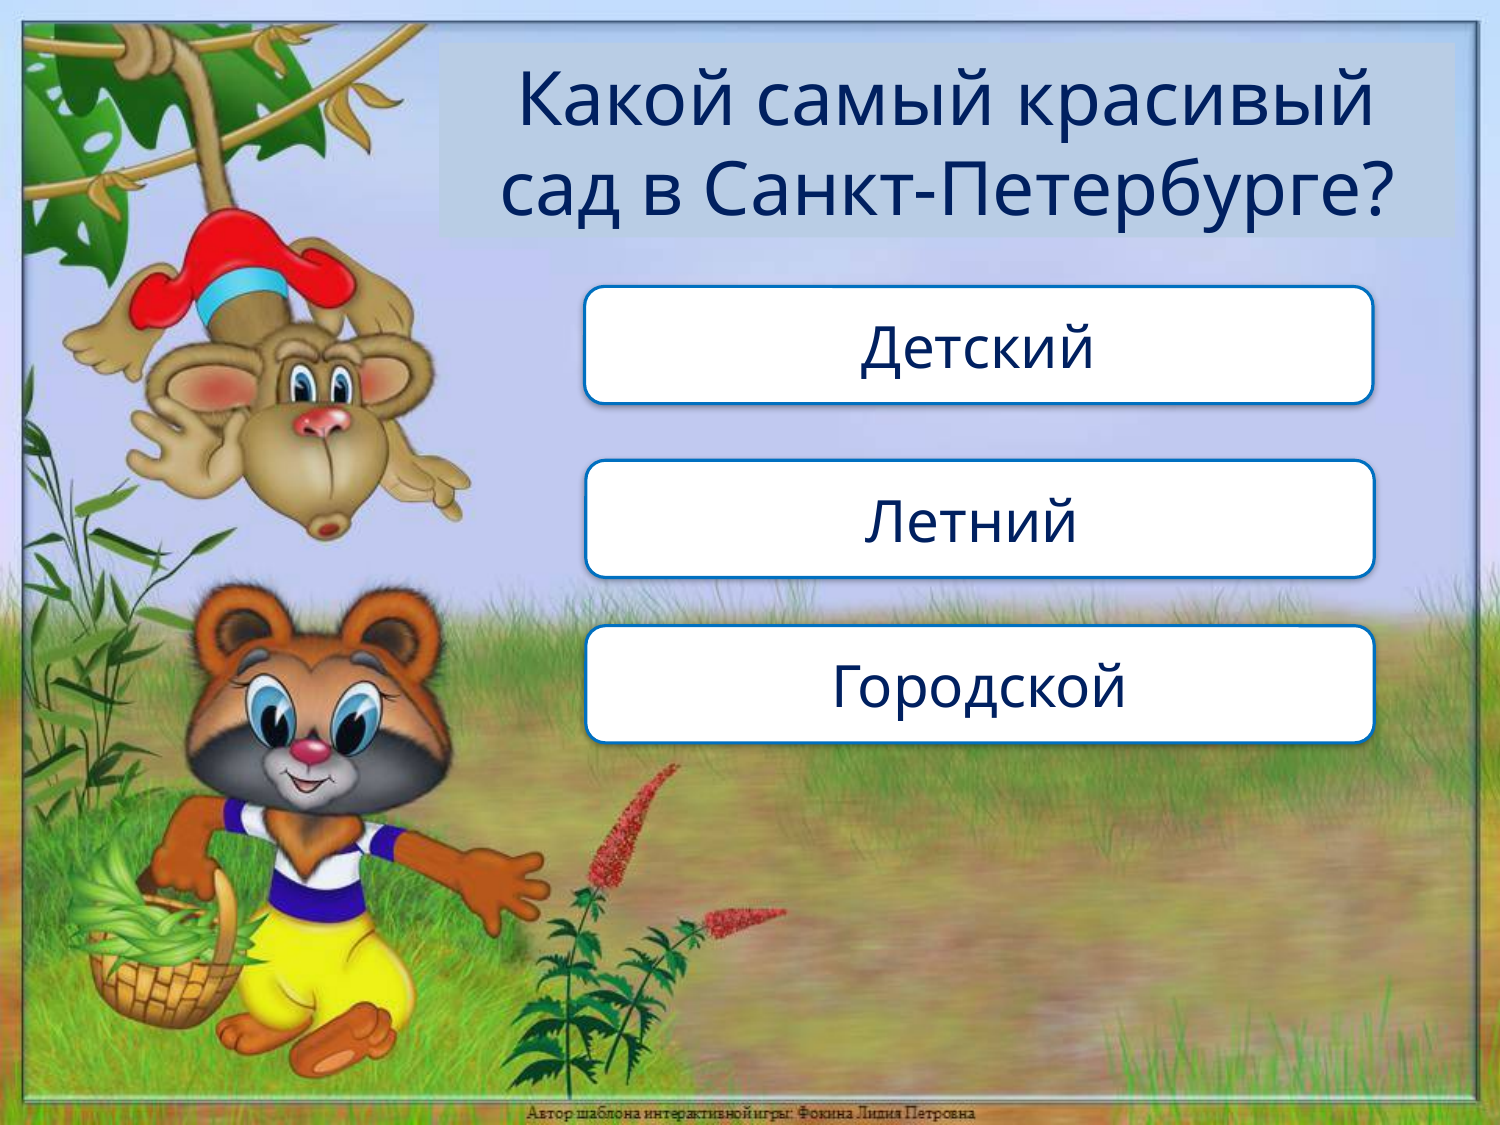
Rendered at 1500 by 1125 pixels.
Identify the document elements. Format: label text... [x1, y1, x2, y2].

picture [0, 0, 1500, 1125]
text_box Летний [585, 459, 1375, 579]
text_box Городской [585, 624, 1375, 744]
text_box Какой самый красивый сад в Санкт-Петербурге? [439, 42, 1455, 238]
text_box Детский [583, 285, 1374, 405]
